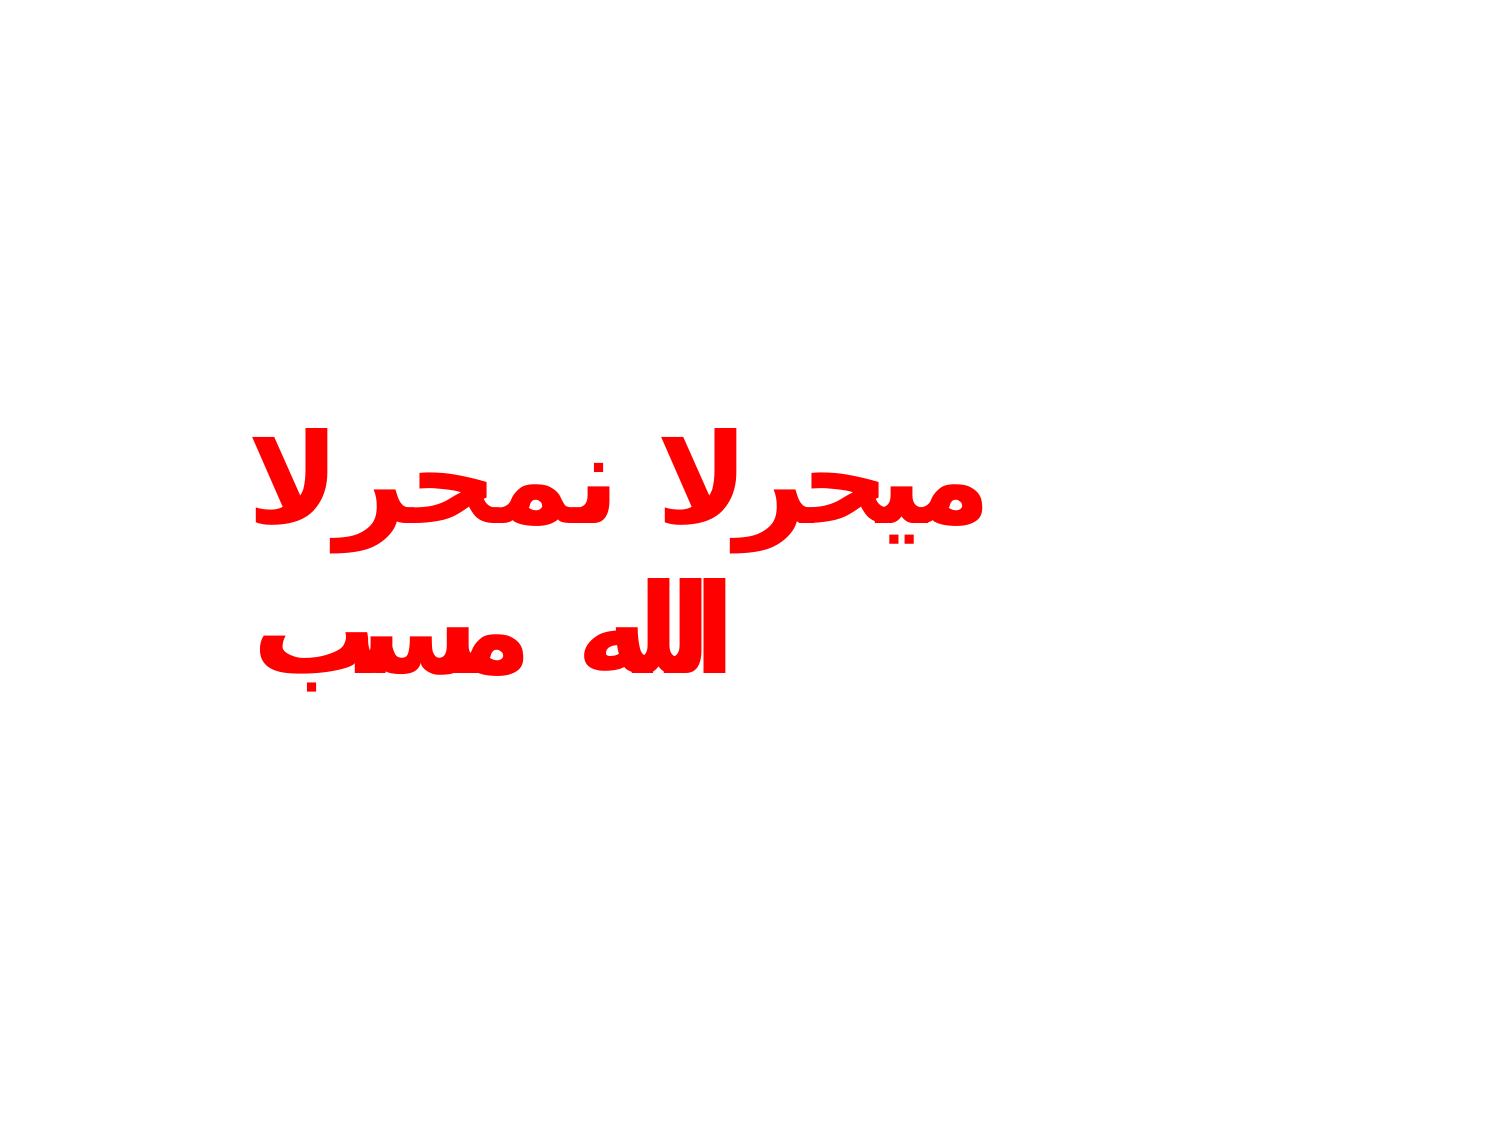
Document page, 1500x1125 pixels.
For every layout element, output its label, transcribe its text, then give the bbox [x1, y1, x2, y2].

title ميحرلا نمحرلا الله مسب [250, 398, 1161, 699]
